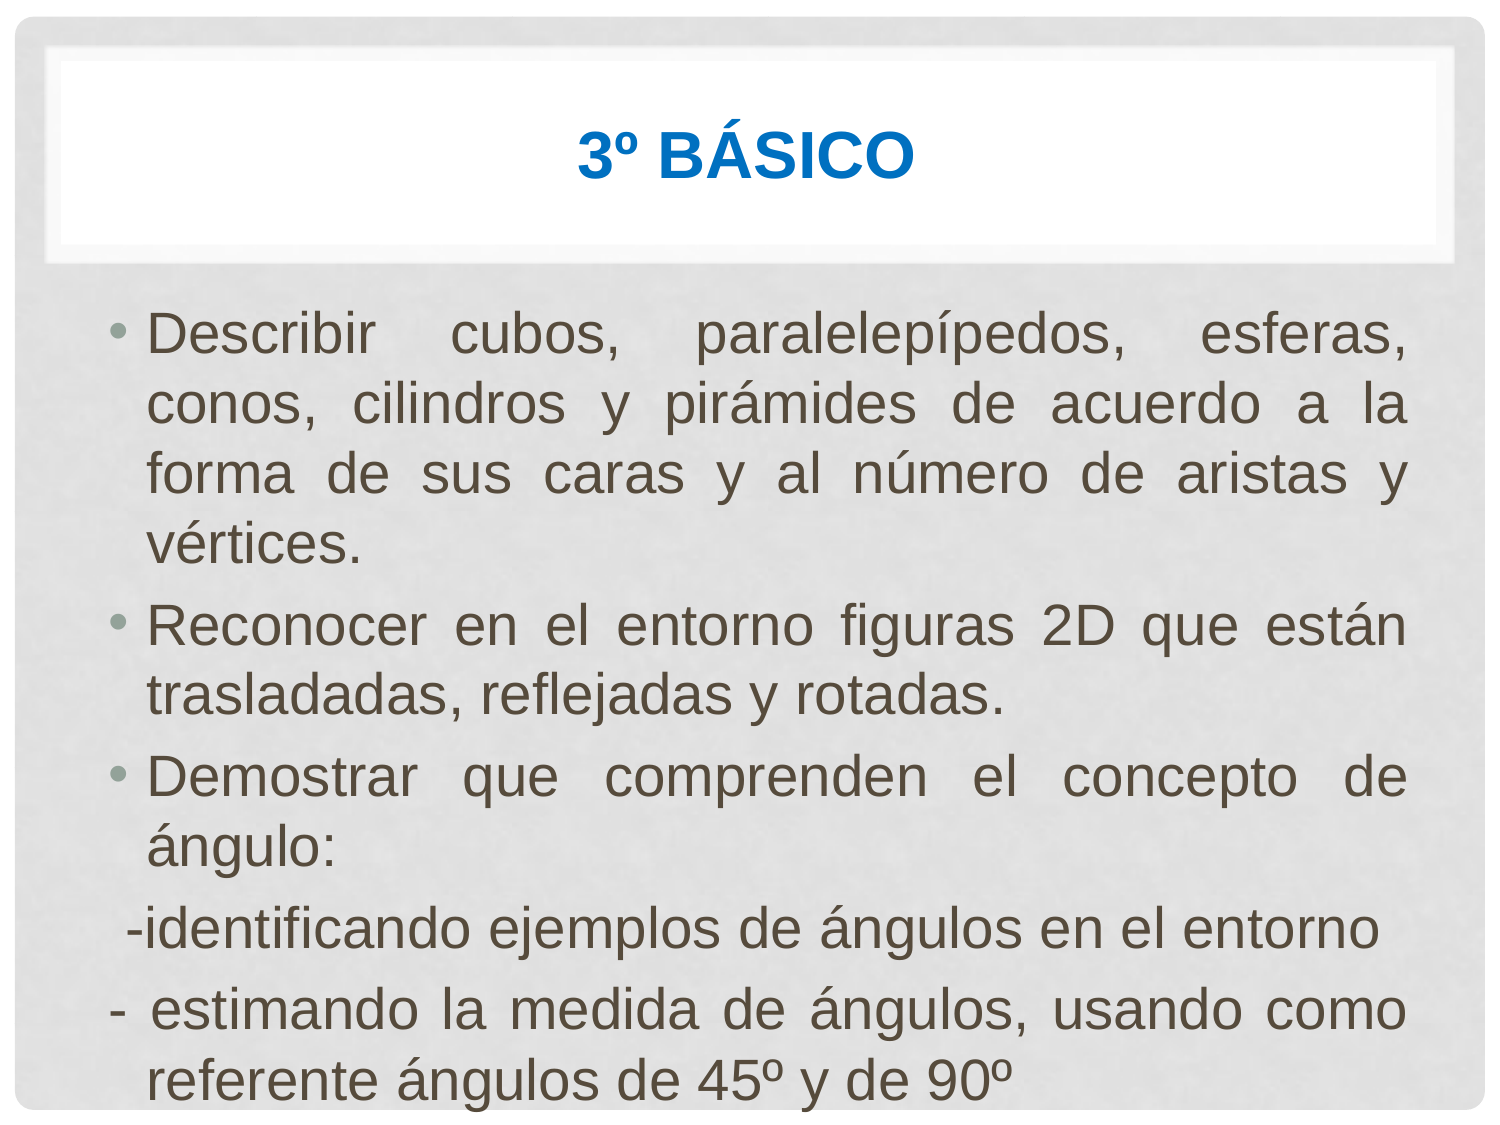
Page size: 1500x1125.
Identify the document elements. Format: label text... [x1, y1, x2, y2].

title 3º BÁSICO [69, 66, 1425, 238]
list Describir cubos, paralelepípedos, esferas, conos, cilindros y pirámides de acuerdo a la forma de sus caras y al número de aristas y vértices. Reconocer en el entorno figuras 2D que están trasladadas, reflejadas y rotadas. Demostrar que comprenden el concepto de ángulo: -identificando ejemplos de ángulos en el entorno - estimando la medida de ángulos, usando como referente ángulos de 45º y de 90º [75, 287, 1425, 1005]
